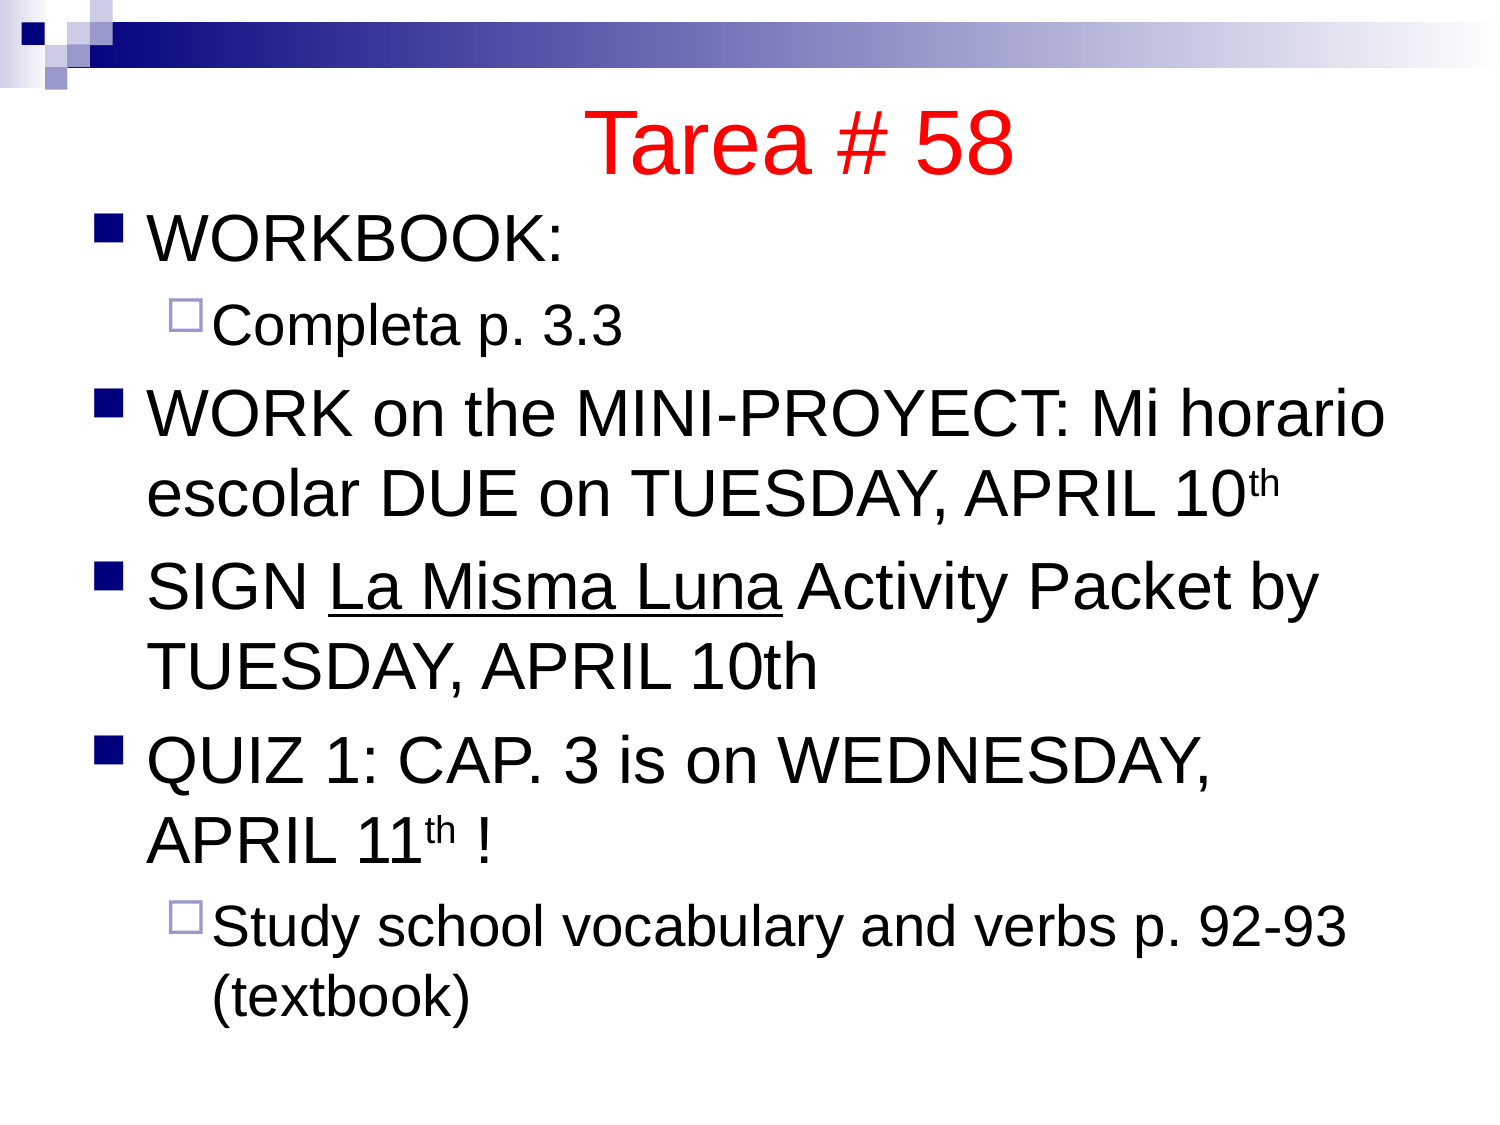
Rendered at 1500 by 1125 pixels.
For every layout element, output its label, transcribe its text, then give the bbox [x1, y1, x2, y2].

title Tarea # 58 [125, 24, 1475, 250]
list WORKBOOK: Completa p. 3.3 WORK on the MINI-PROYECT: Mi horario escolar DUE on TUESDAY, APRIL 10th SIGN La Misma Luna Activity Packet by TUESDAY, APRIL 10th QUIZ 1: CAP. 3 is on WEDNESDAY, APRIL 11th ! Study school vocabulary and verbs p. 92-93 (textbook) [75, 187, 1425, 825]
